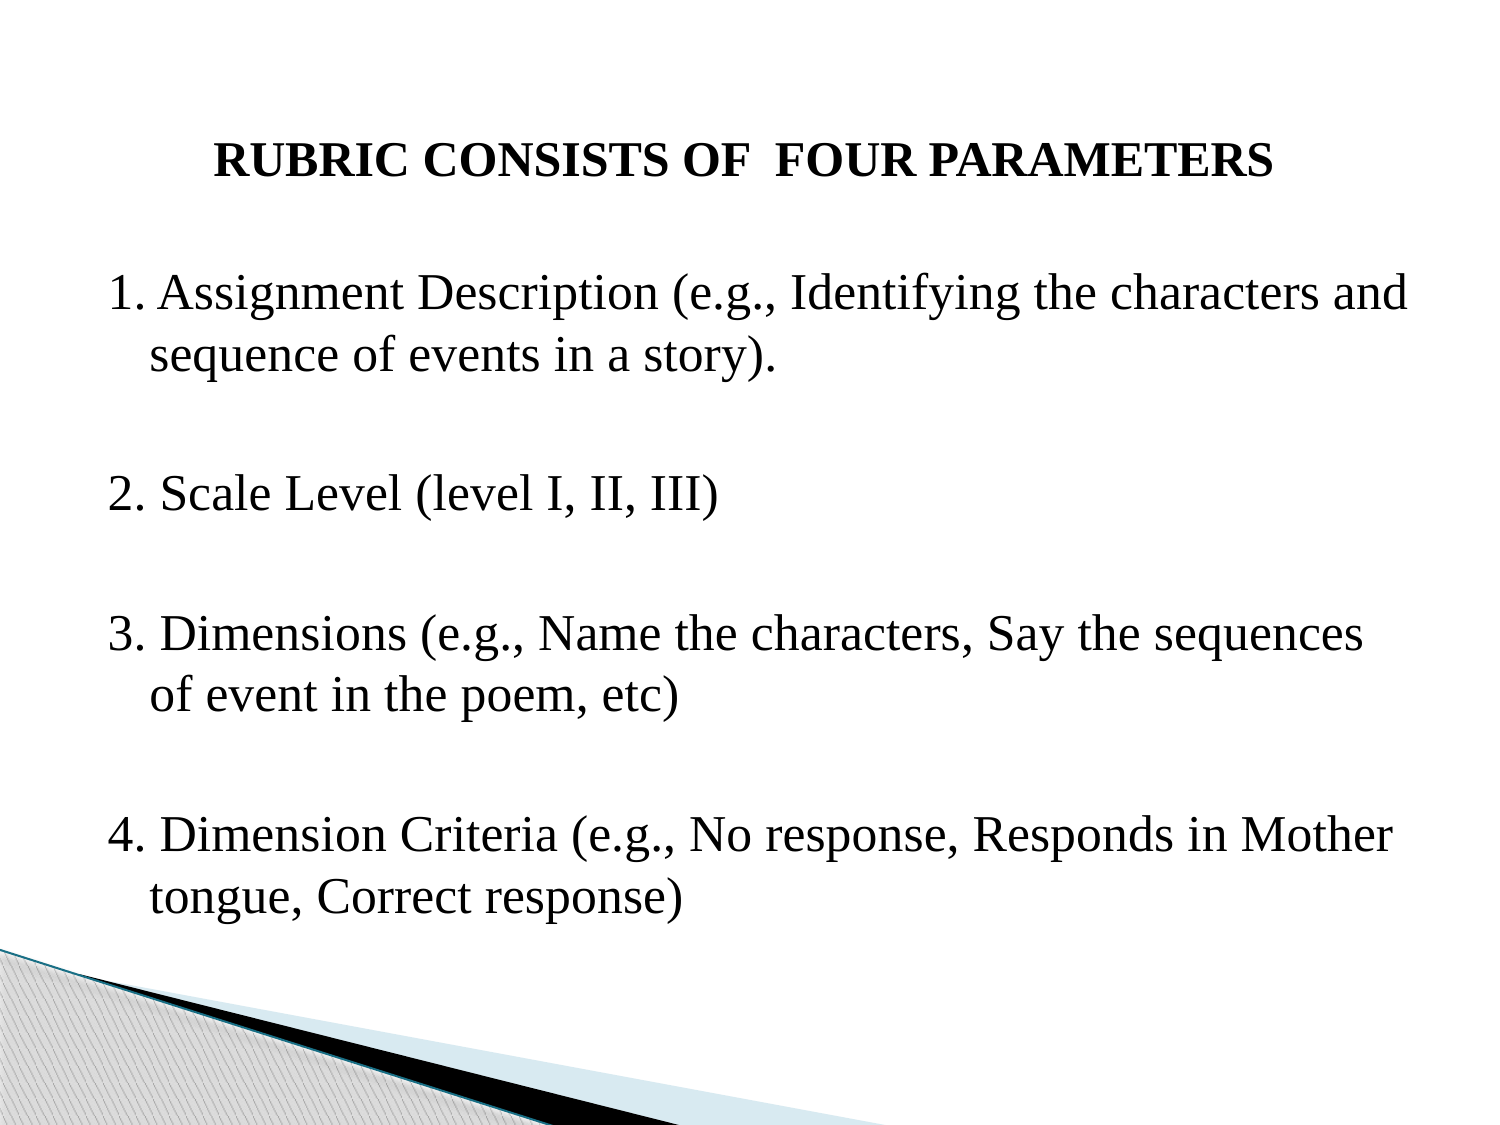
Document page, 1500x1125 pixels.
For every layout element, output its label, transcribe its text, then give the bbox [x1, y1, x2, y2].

list 1. Assignment Description (e.g., Identifying the characters and sequence of events in a story). 2. Scale Level (level I, II, III) 3. Dimensions (e.g., Name the characters, Say the sequences of event in the poem, etc) 4. Dimension Criteria (e.g., No response, Responds in Mother tongue, Correct response) [75, 249, 1425, 938]
title RUBRIC CONSISTS OF FOUR PARAMETERS [75, 87, 1425, 225]
